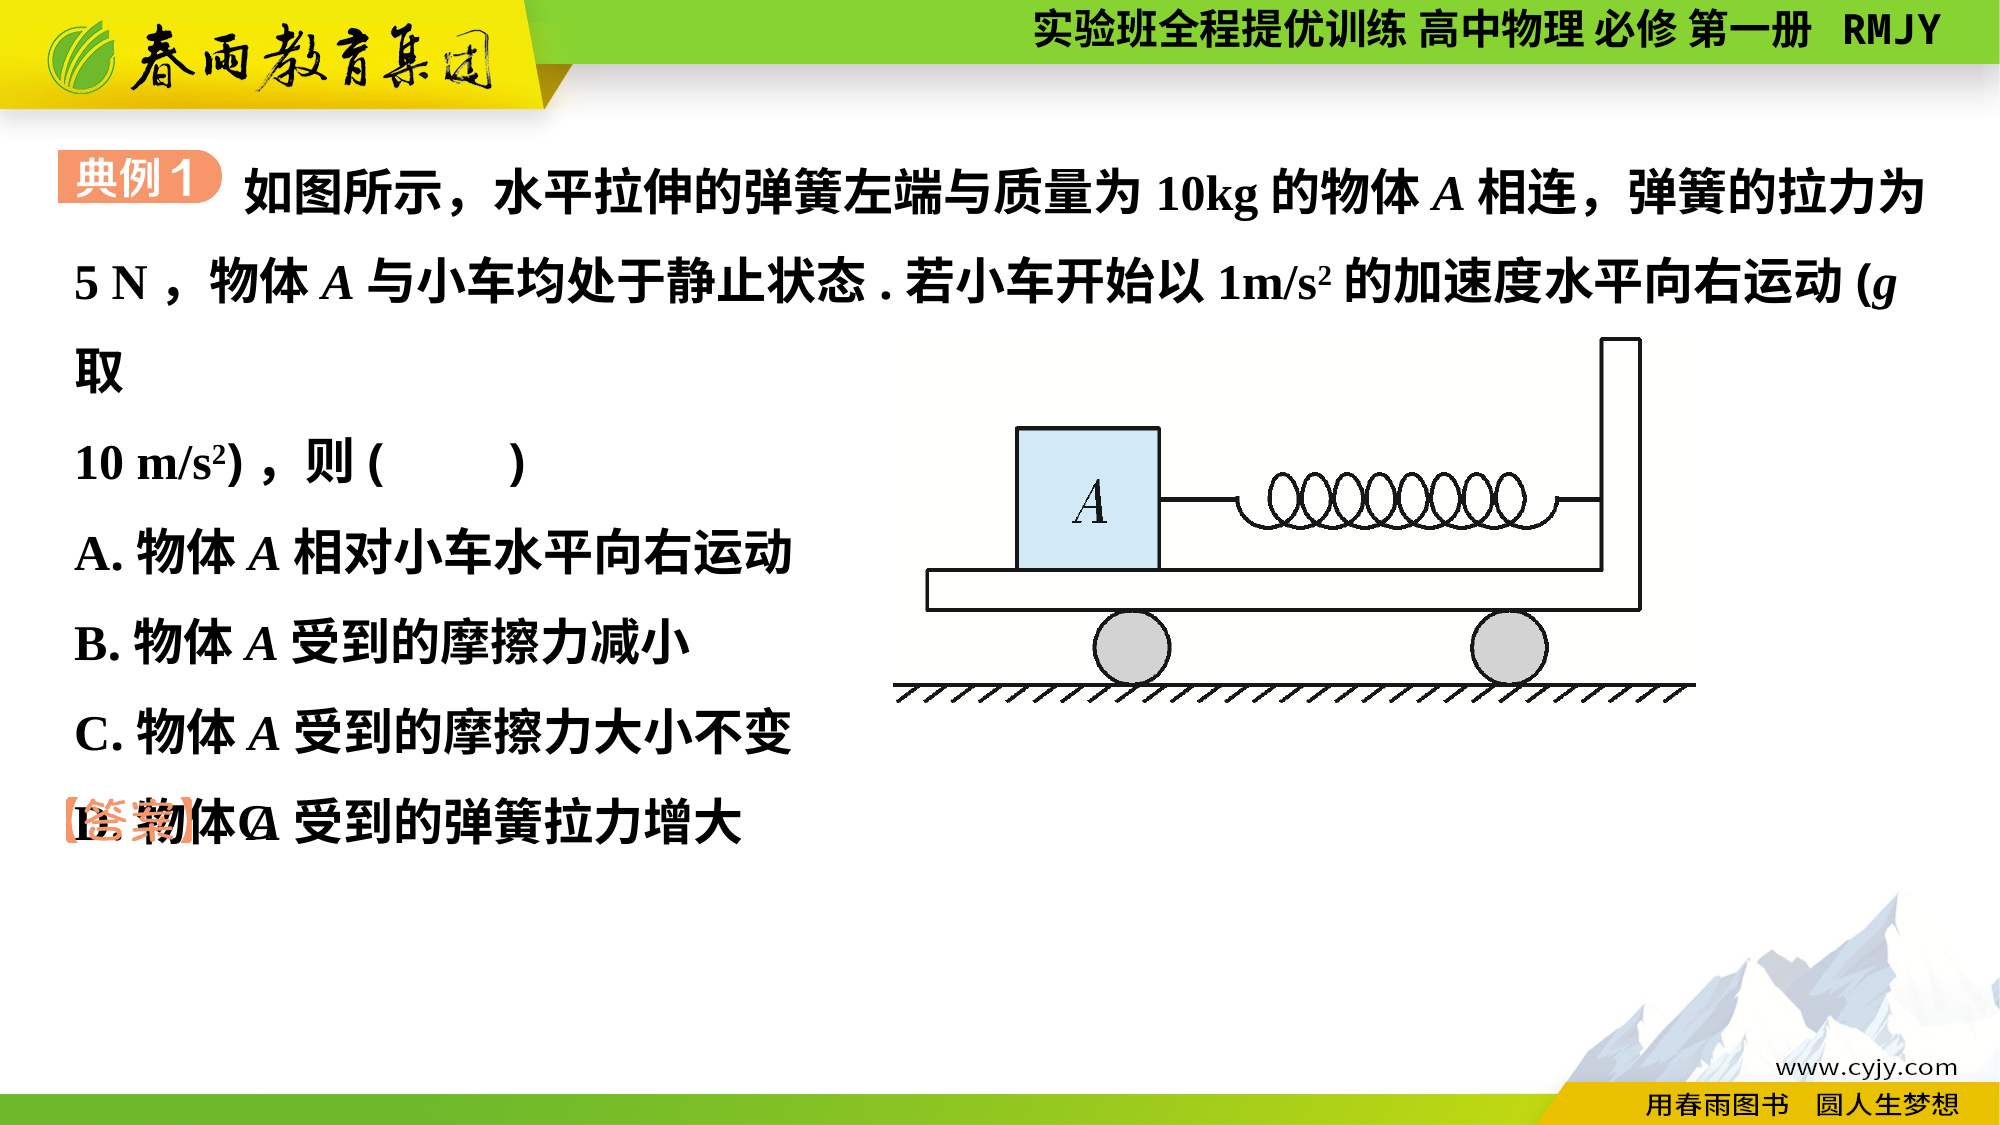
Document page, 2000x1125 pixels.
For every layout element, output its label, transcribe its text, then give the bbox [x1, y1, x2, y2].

text_box C [222, 782, 289, 857]
picture [0, 0, 2000, 1125]
list 如图所示，水平拉伸的弹簧左端与质量为10kg的物体A相连，弹簧的拉力为 5 N，物体A与小车均处于静止状态.若小车开始以1m/s2的加速度水平向右运动(g取 10 m/s2)，则( ) A.物体A相对小车水平向右运动 B.物体A受到的摩擦力减小 C.物体A受到的摩擦力大小不变 D.物体A受到的弹簧拉力增大 [59, 122, 1944, 774]
